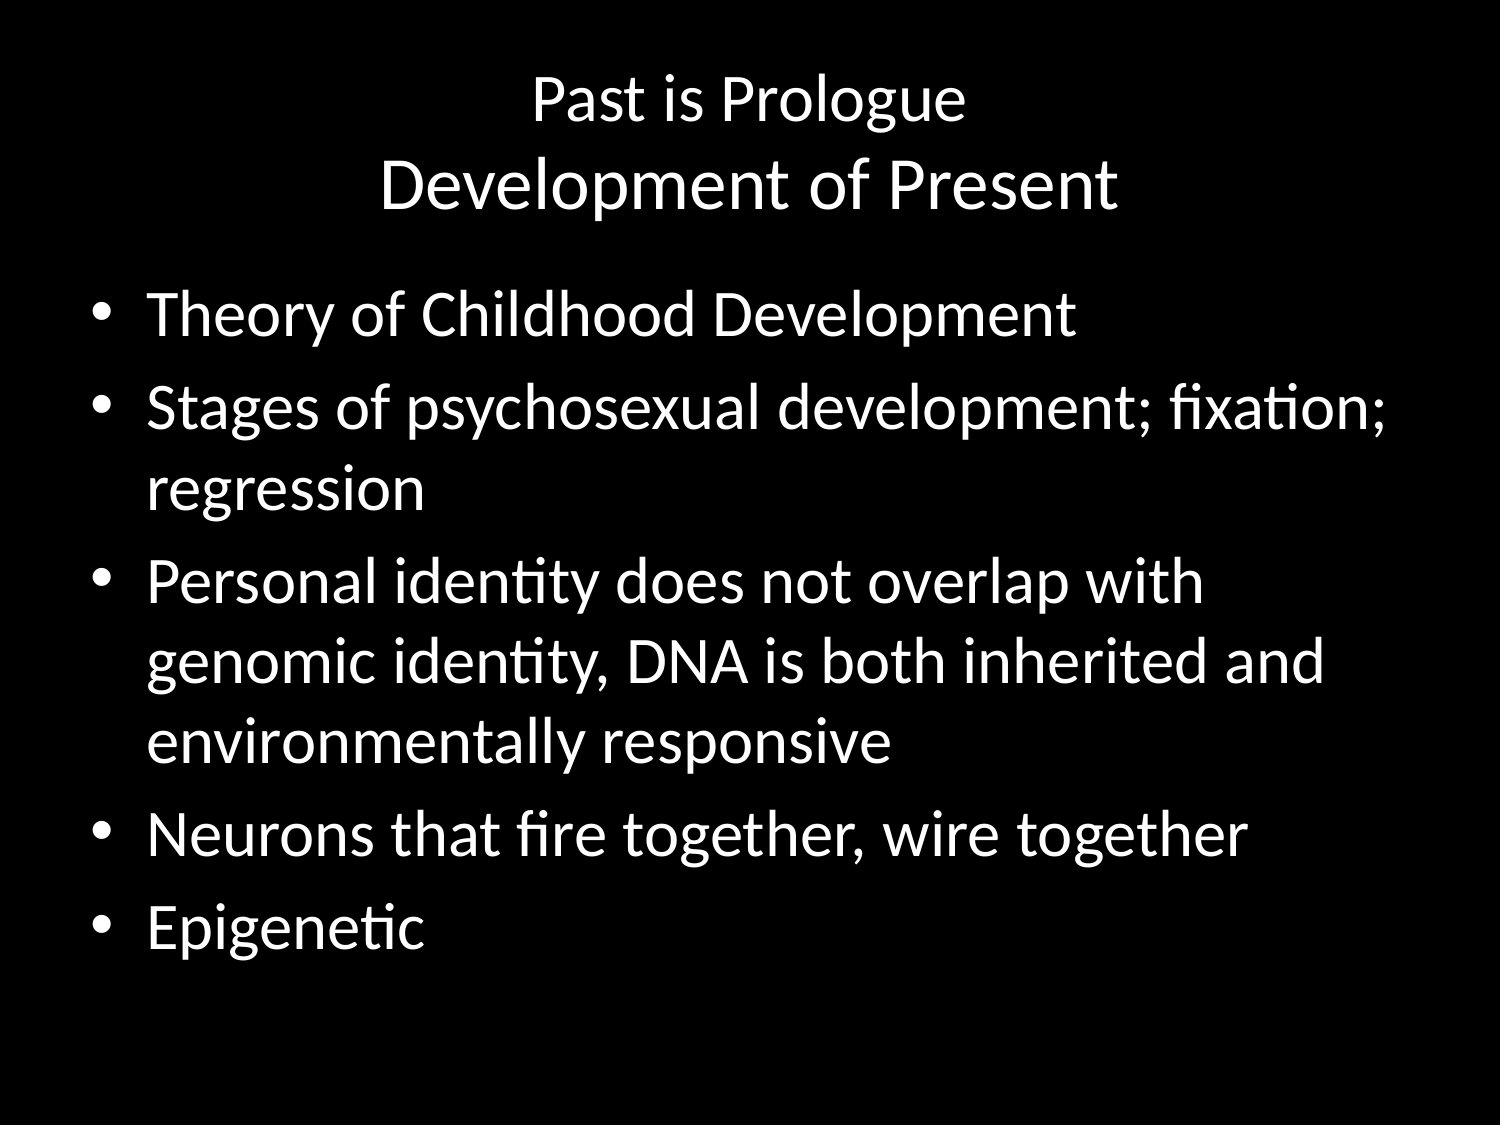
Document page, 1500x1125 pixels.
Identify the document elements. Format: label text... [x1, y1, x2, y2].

title Past is Prologue Development of Present [75, 45, 1425, 233]
list Theory of Childhood Development Stages of psychosexual development; fixation; regression Personal identity does not overlap with genomic identity, DNA is both inherited and environmentally responsive Neurons that fire together, wire together Epigenetic [75, 262, 1425, 1005]
